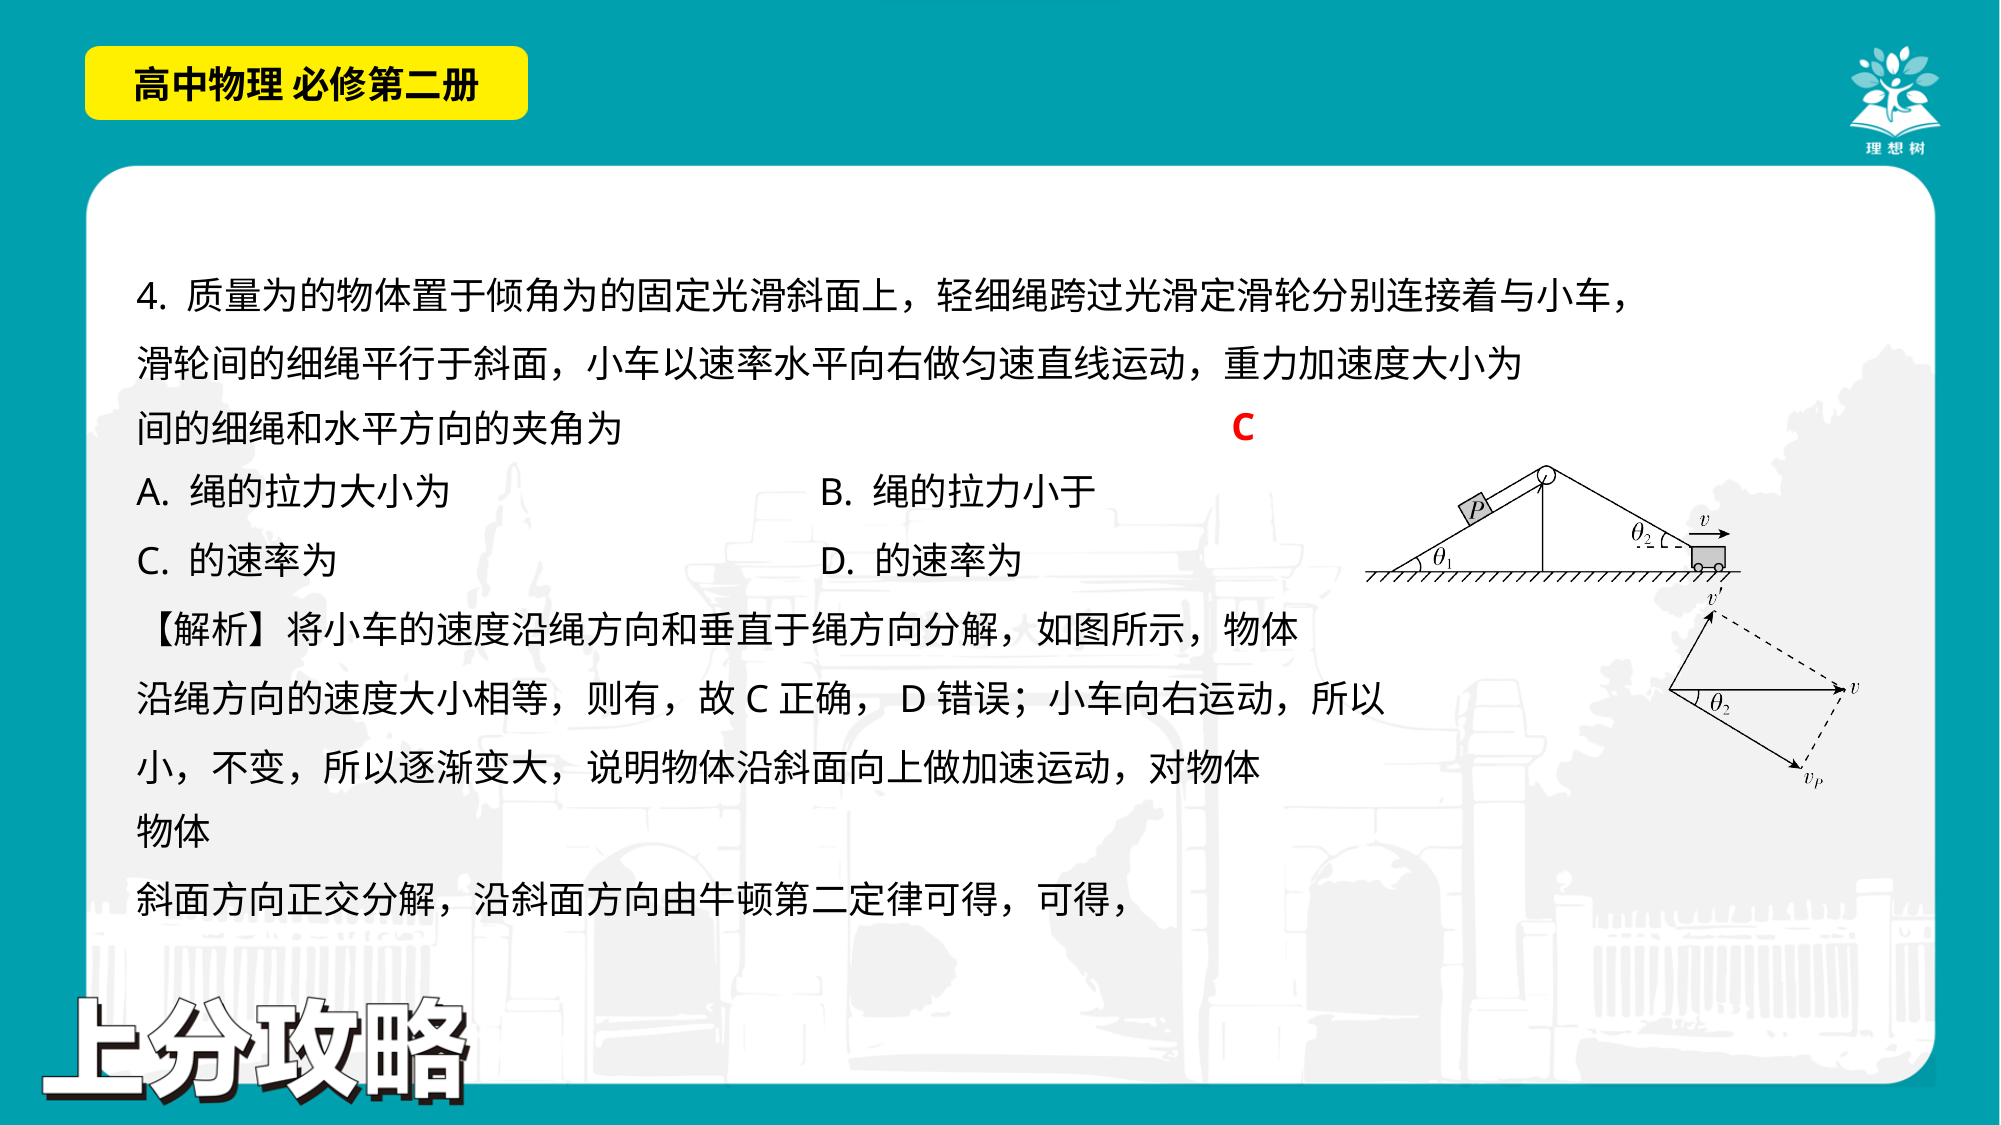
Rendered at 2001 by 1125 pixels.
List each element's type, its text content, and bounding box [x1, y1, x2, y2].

text_box C [1216, 383, 1271, 442]
picture [0, 0, 2000, 1125]
